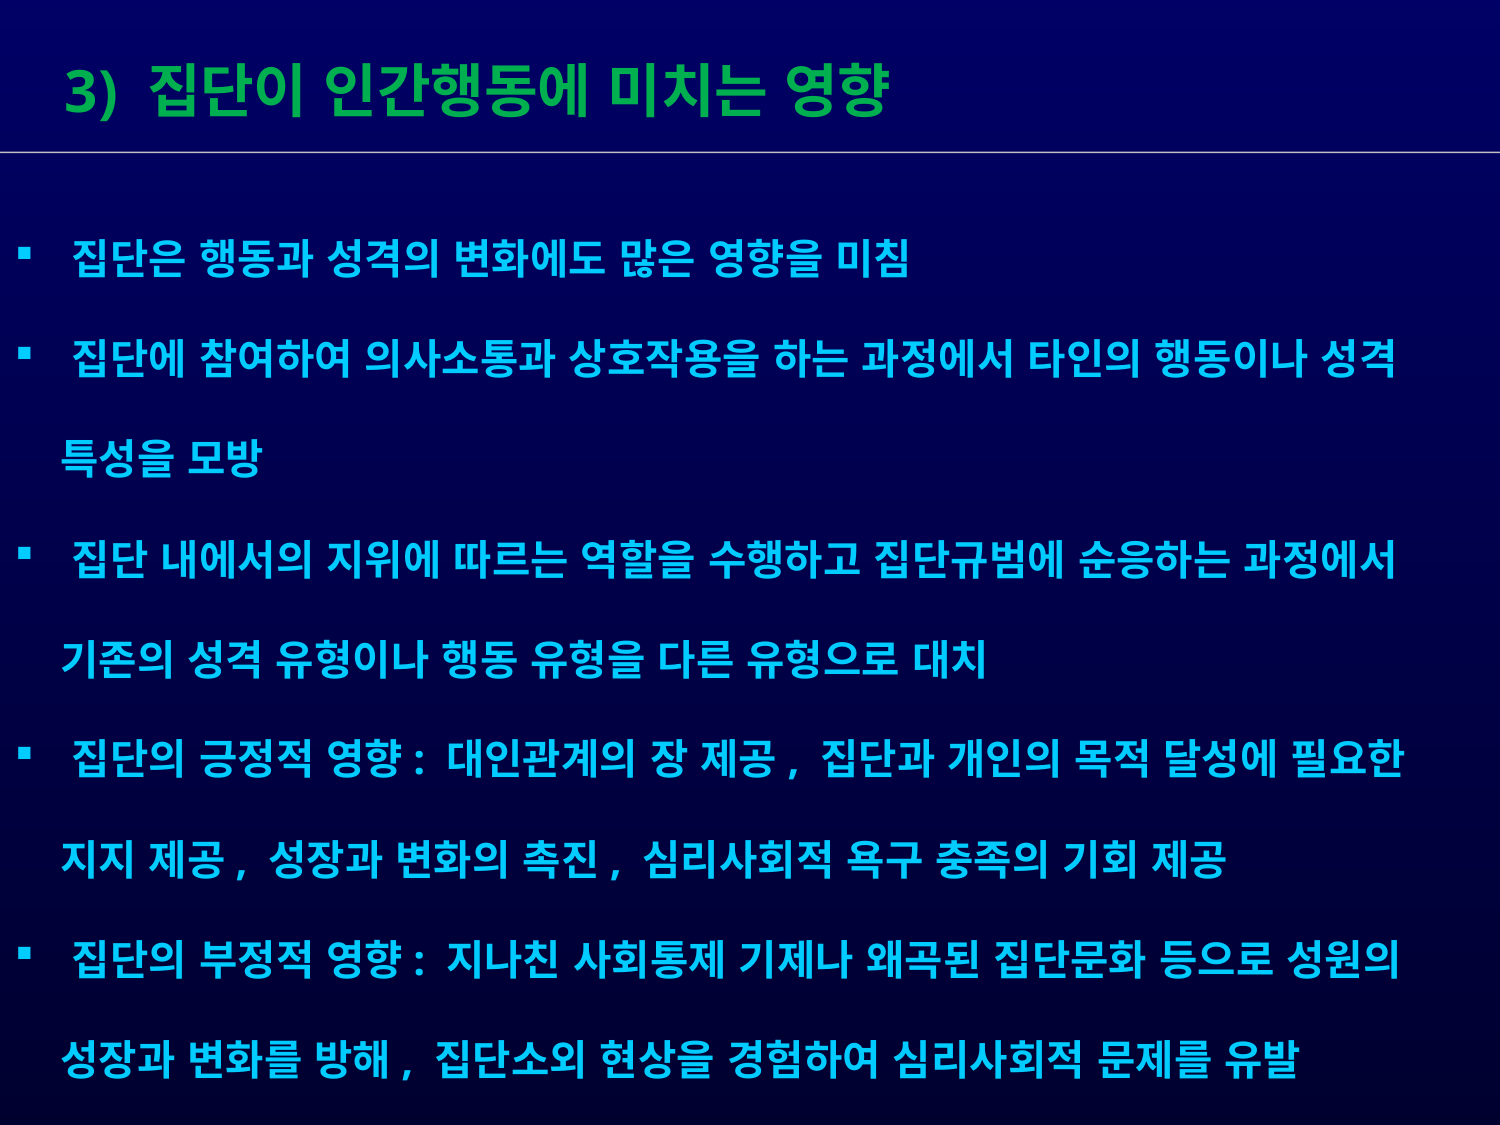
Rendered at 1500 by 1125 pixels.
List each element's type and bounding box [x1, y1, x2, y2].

text_box [0, 46, 1500, 1082]
